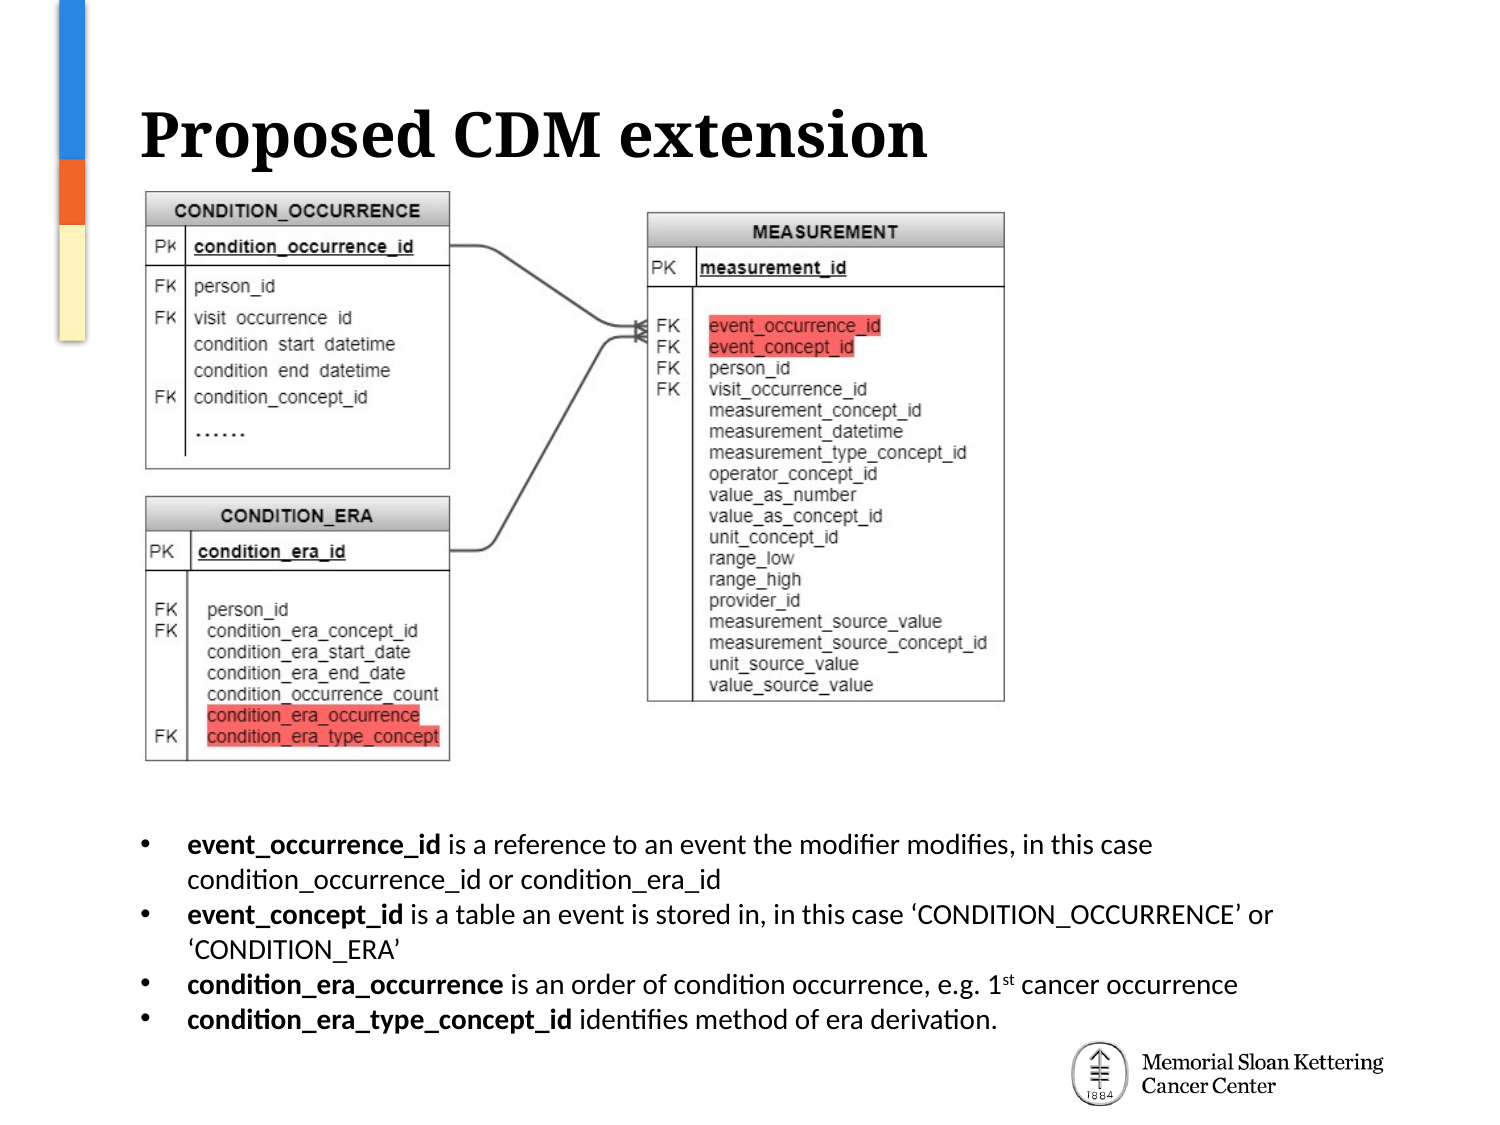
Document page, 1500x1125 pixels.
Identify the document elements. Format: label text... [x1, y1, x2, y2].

text_box event_occurrence_id is a reference to an event the modifier modifies, in this case condition_occurrence_id or condition_era_id event_concept_id is a table an event is stored in, in this case ‘CONDITION_OCCURRENCE’ or ‘CONDITION_ERA’ condition_era_occurrence is an order of condition occurrence, e.g. 1st cancer occurrence condition_era_type_concept_id identifies method of era derivation. [125, 818, 1365, 1125]
list [125, 197, 1365, 818]
picture [140, 191, 1005, 765]
title Proposed CDM extension [125, 48, 1386, 178]
